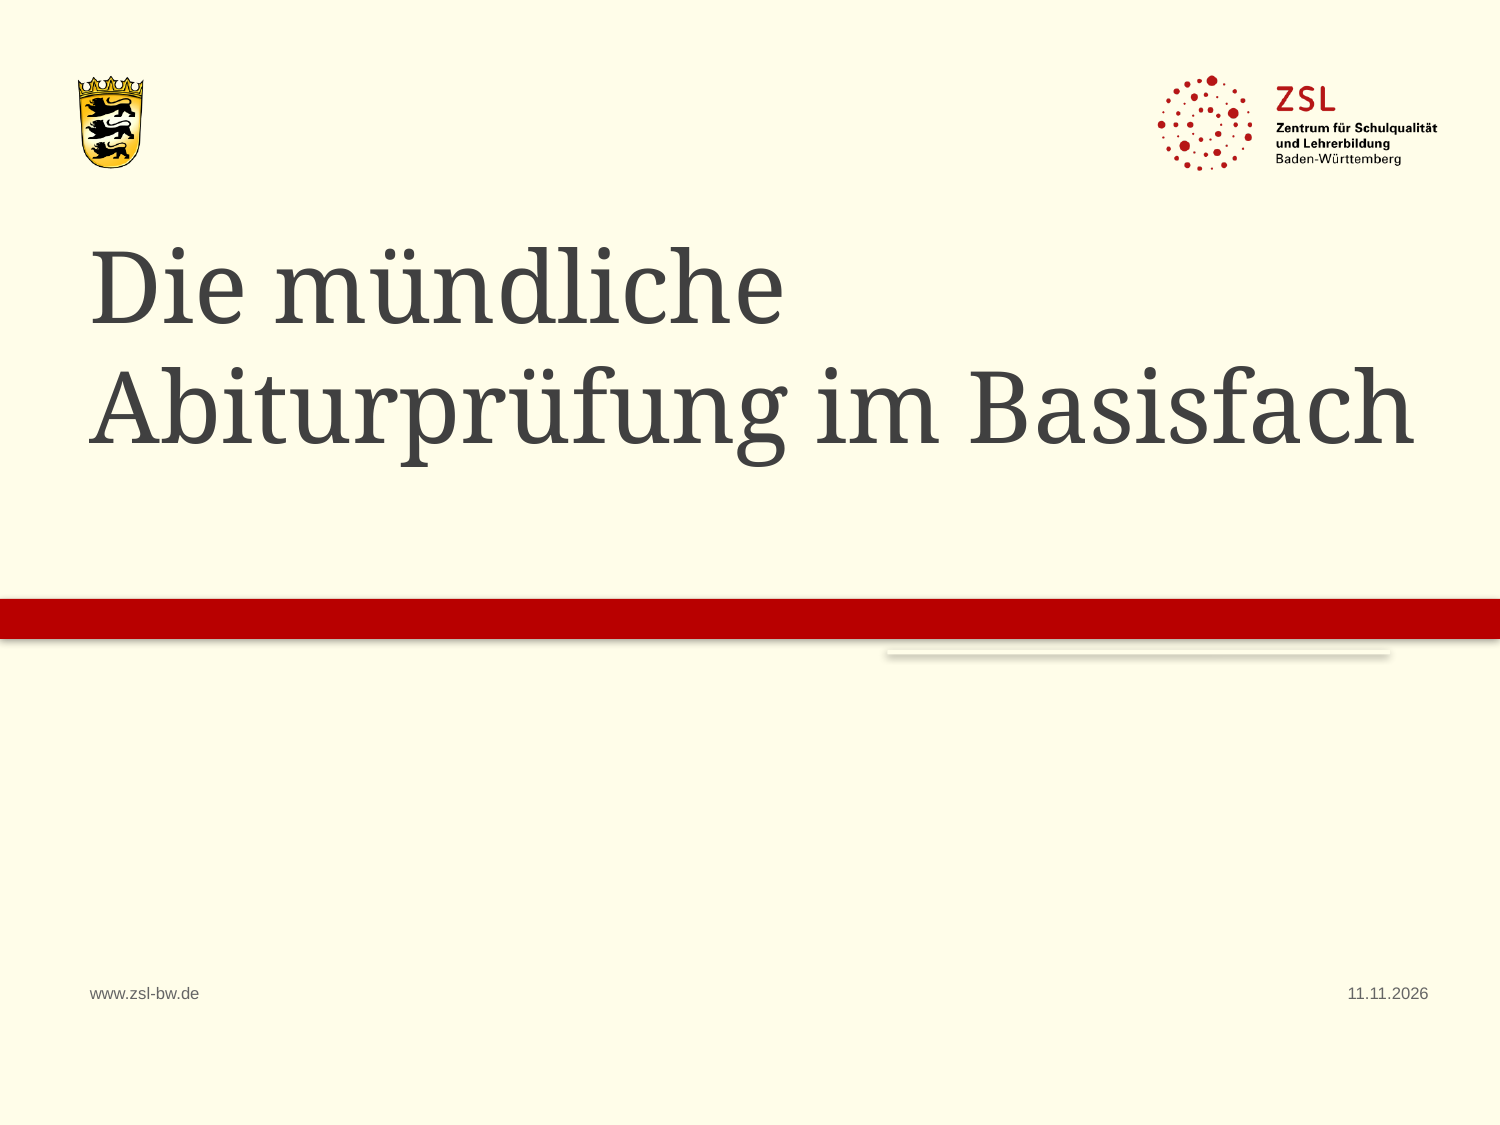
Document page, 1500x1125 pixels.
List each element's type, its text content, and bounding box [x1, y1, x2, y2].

picture [75, 73, 147, 172]
title Die mündliche Abiturprüfung im Basisfach [75, 255, 1443, 591]
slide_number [1298, 975, 1444, 1035]
picture [1156, 73, 1439, 172]
footer www.zsl-bw.de [75, 975, 518, 1035]
